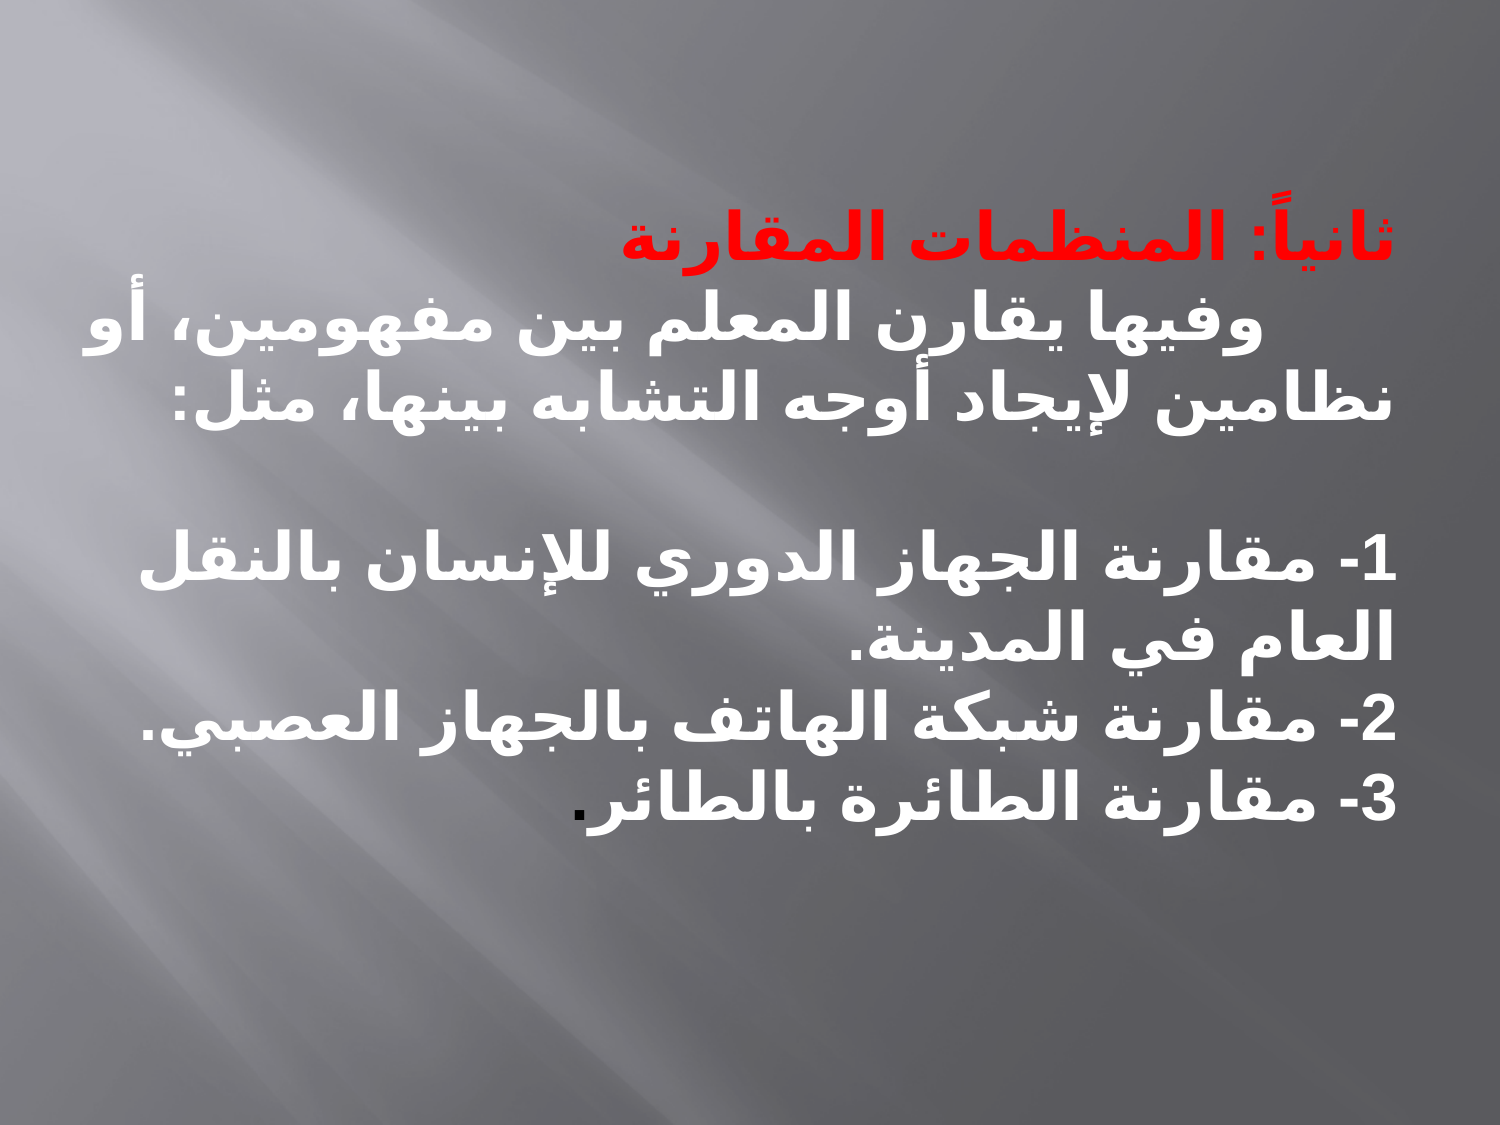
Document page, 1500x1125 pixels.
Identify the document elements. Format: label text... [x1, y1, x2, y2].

title ثانياً: المنظمات المقارنة وفيها يقارن المعلم بين مفهومين، أو نظامين لإيجاد أوجه التشابه بينها، مثل: 1- مقارنة الجهاز الدوري للإنسان بالنقل العام في المدينة. 2- مقارنة شبكة الهاتف بالجهاز العصبي. 3- مقارنة الطائرة بالطائر. [62, 162, 1413, 1025]
